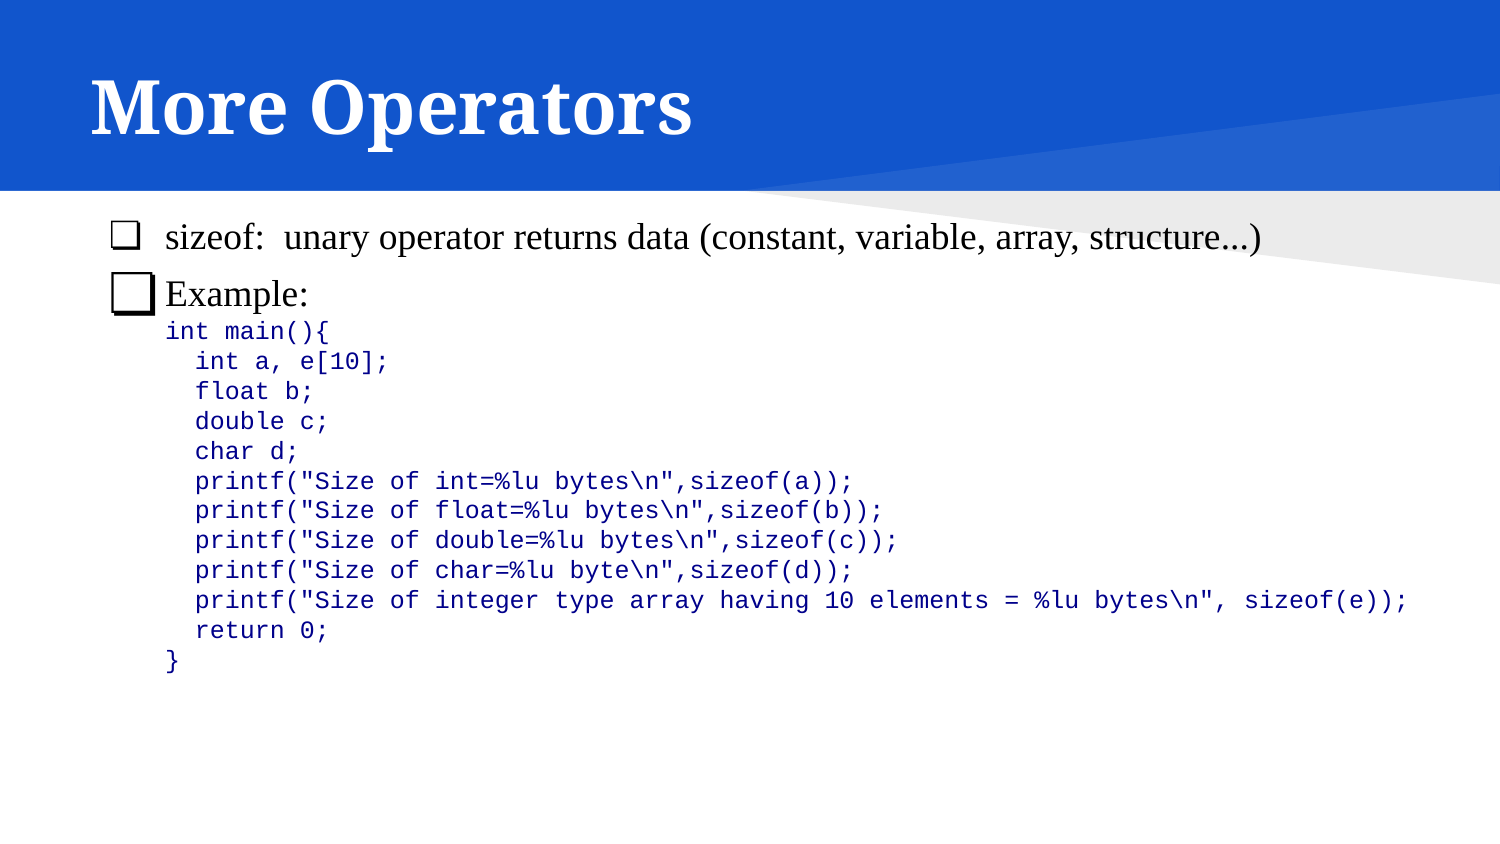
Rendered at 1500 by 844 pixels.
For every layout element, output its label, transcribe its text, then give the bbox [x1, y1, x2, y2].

title More Operators [75, 33, 1425, 175]
list sizeof: unary operator returns data (constant, variable, array, structure...) Example: int main(){ int a, e[10]; float b; double c; char d; printf("Size of int=%lu bytes\n",sizeof(a)); printf("Size of float=%lu bytes\n",sizeof(b)); printf("Size of double=%lu bytes\n",sizeof(c)); printf("Size of char=%lu byte\n",sizeof(d)); printf("Size of integer type array having 10 elements = %lu bytes\n", sizeof(e)); return 0; } [75, 196, 1449, 808]
